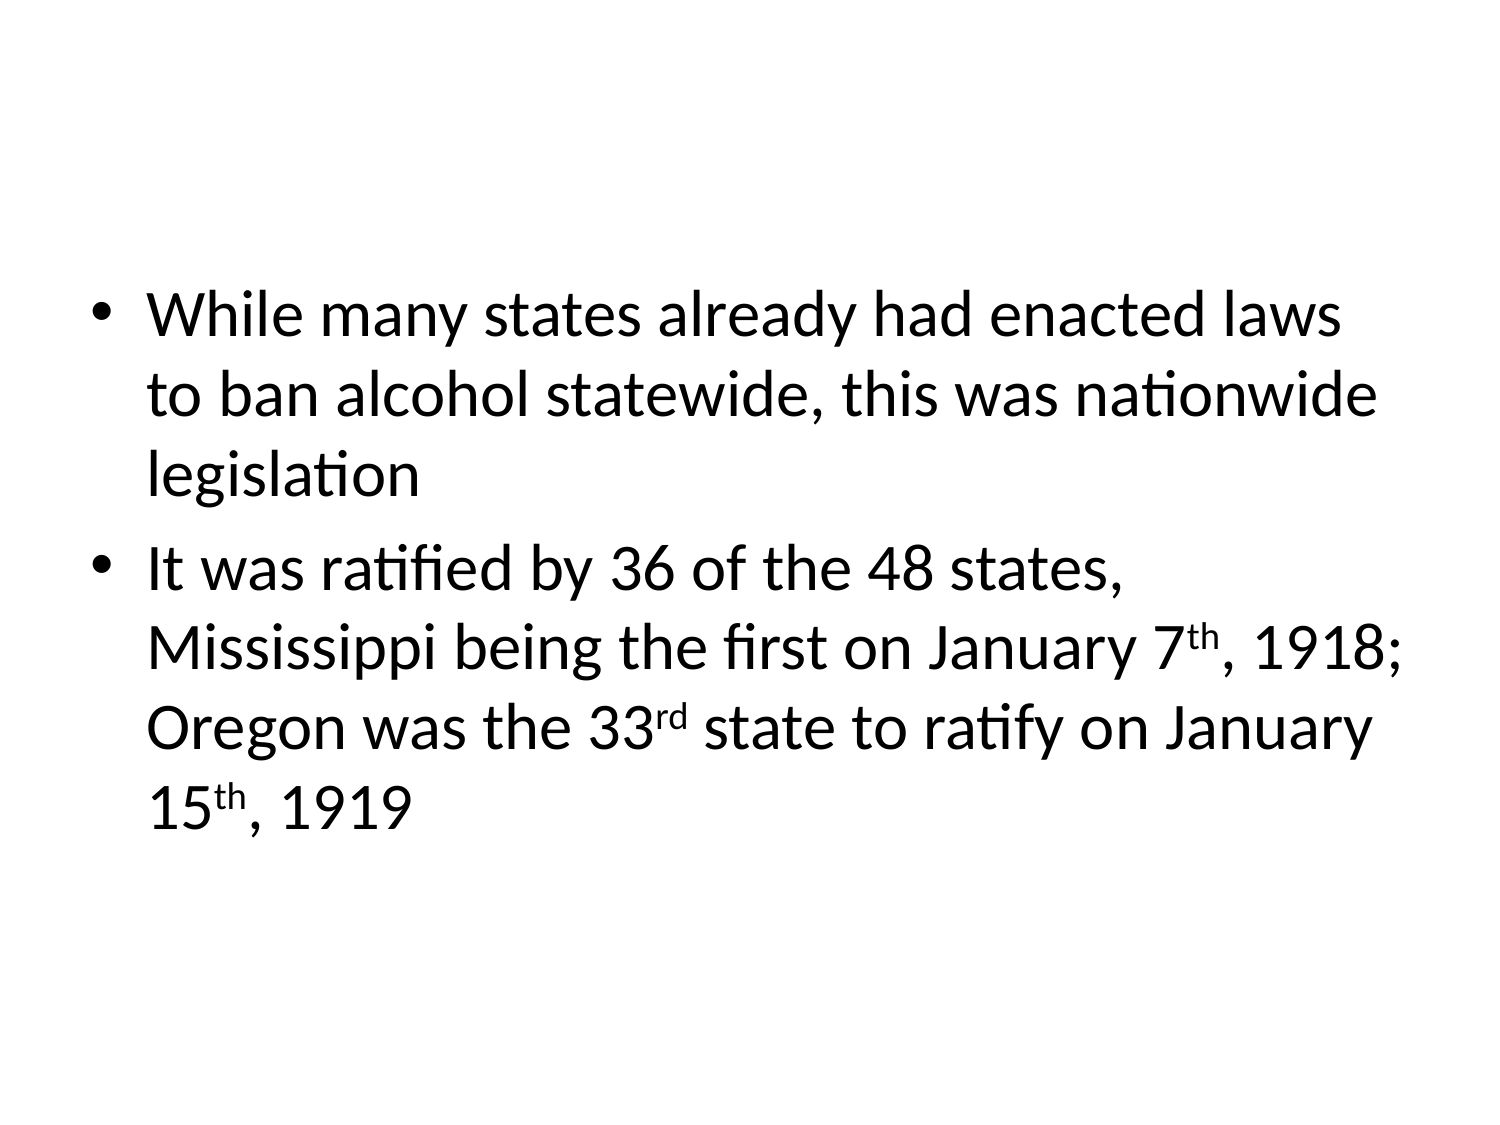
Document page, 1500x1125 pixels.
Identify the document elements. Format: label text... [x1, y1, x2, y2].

list While many states already had enacted laws to ban alcohol statewide, this was nationwide legislation It was ratified by 36 of the 48 states, Mississippi being the first on January 7th, 1918; Oregon was the 33rd state to ratify on January 15th, 1919 [75, 262, 1425, 1005]
